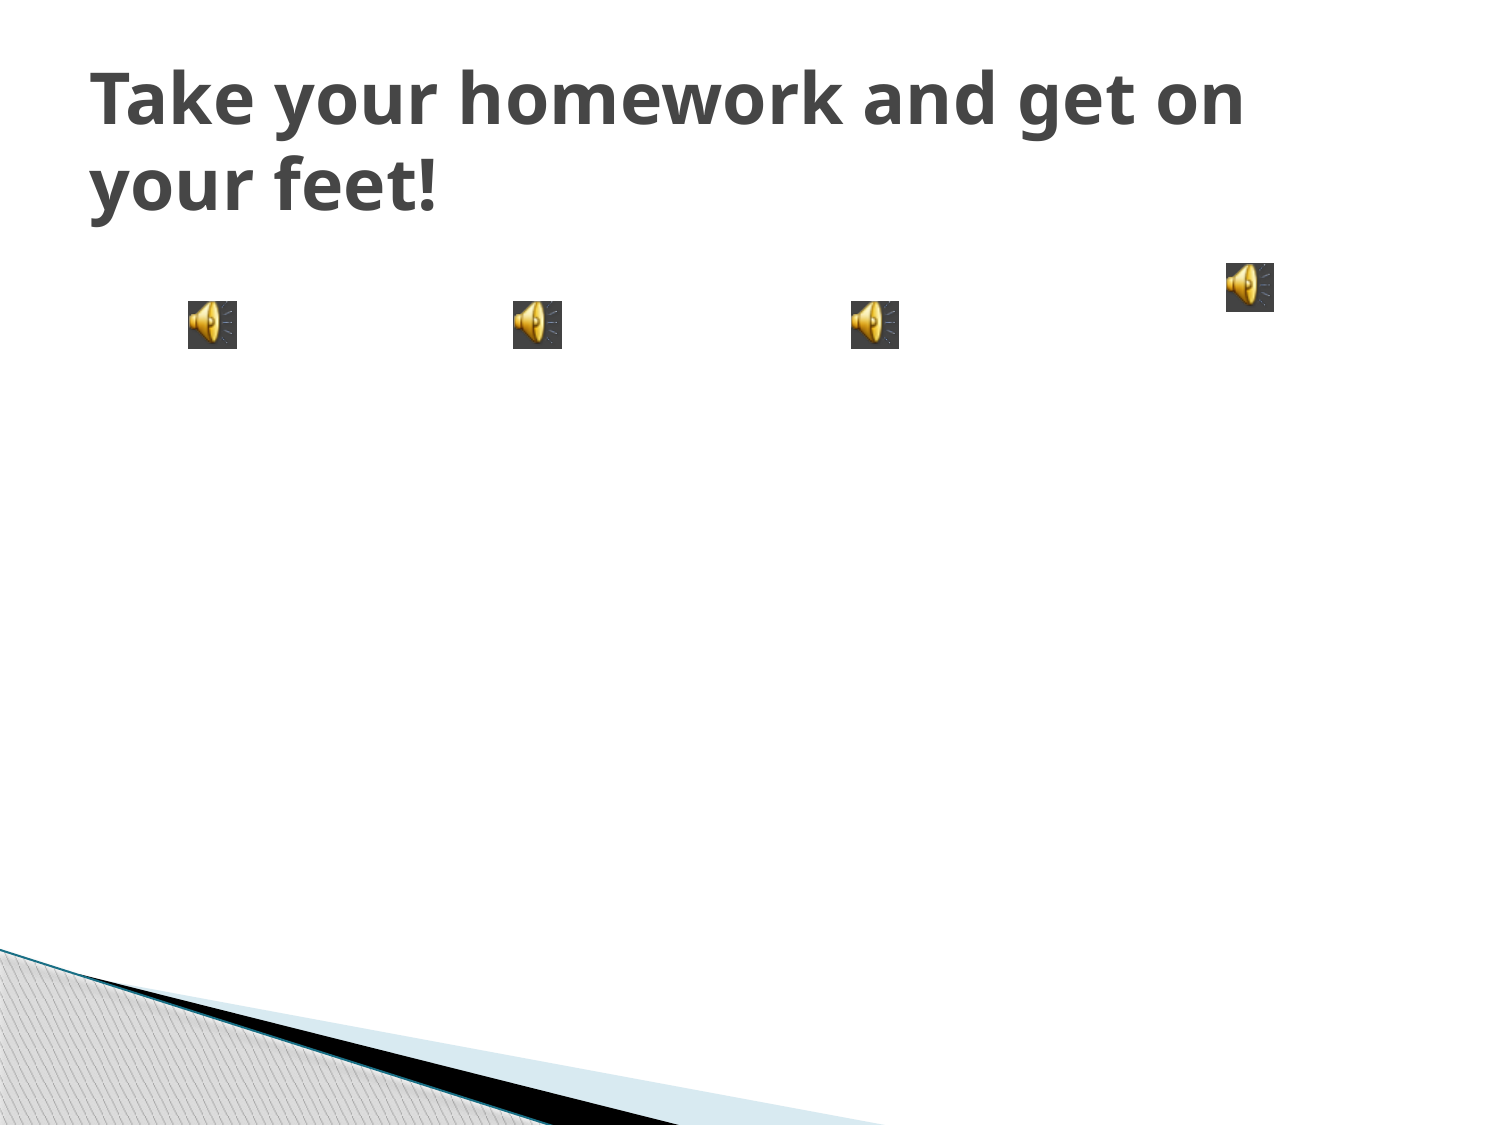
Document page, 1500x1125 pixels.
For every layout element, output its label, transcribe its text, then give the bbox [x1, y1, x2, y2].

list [187, 299, 238, 351]
picture [1224, 262, 1276, 313]
picture [512, 299, 563, 351]
title Take your homework and get on your feet! [75, 45, 1425, 233]
picture [849, 299, 901, 351]
